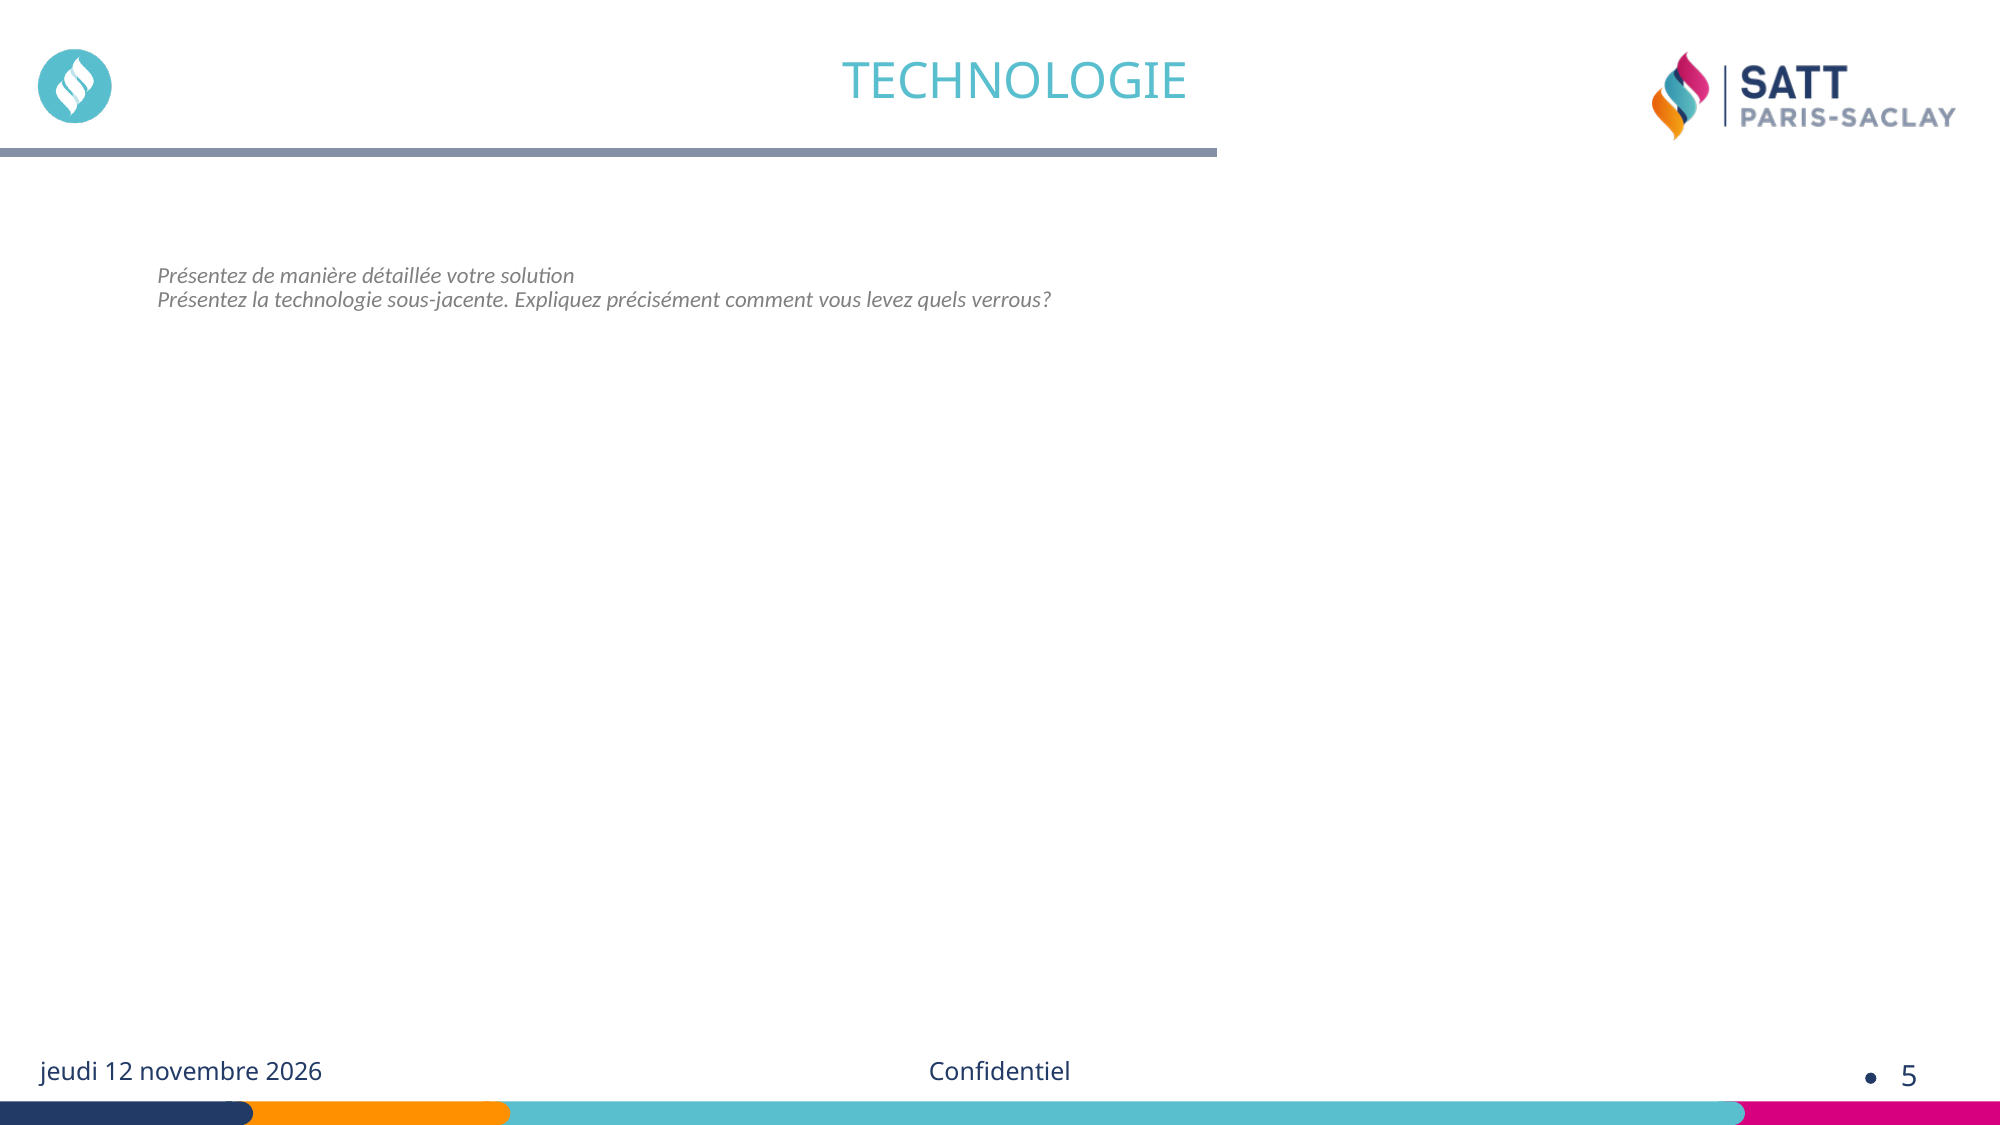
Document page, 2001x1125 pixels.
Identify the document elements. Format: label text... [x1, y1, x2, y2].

footer Confidentiel [662, 1048, 1338, 1109]
picture [1652, 51, 1956, 141]
picture [32, 43, 108, 129]
slide_number 5 [1886, 1050, 2000, 1117]
list Présentez de manière détaillée votre solution Présentez la technologie sous-jacente. Expliquez précisément comment vous levez quels verrous? [142, 221, 1858, 975]
title Technologie [108, 0, 1217, 165]
slide_number mardi 13 décembre 2022 [25, 1048, 476, 1109]
